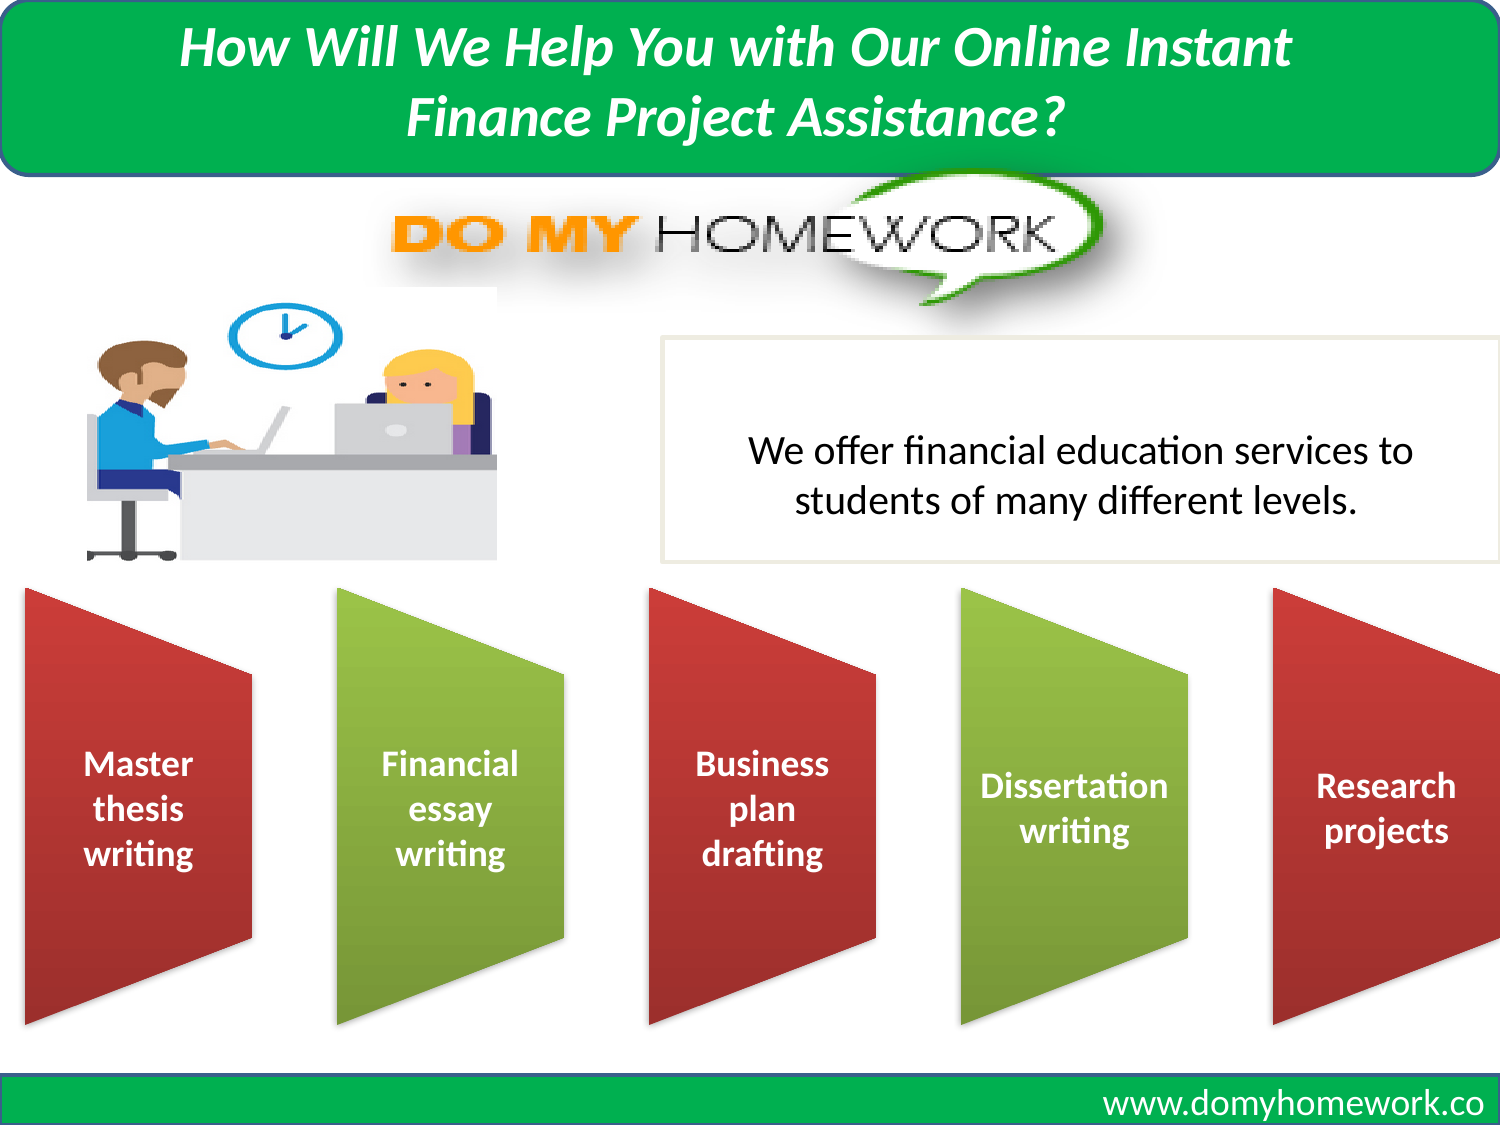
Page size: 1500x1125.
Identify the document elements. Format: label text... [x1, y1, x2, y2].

text_box [1213, 0, 1500, 178]
text_box We offer financial education services to students of many different levels. [660, 335, 1500, 564]
picture [87, 162, 1188, 576]
text_box [0, 0, 391, 178]
text_box How Will We Help You with Our Online Instant Finance Project Assistance? [99, 0, 1374, 156]
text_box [24, 587, 1500, 1026]
text_box www.domyhomework.co [0, 1073, 1500, 1125]
